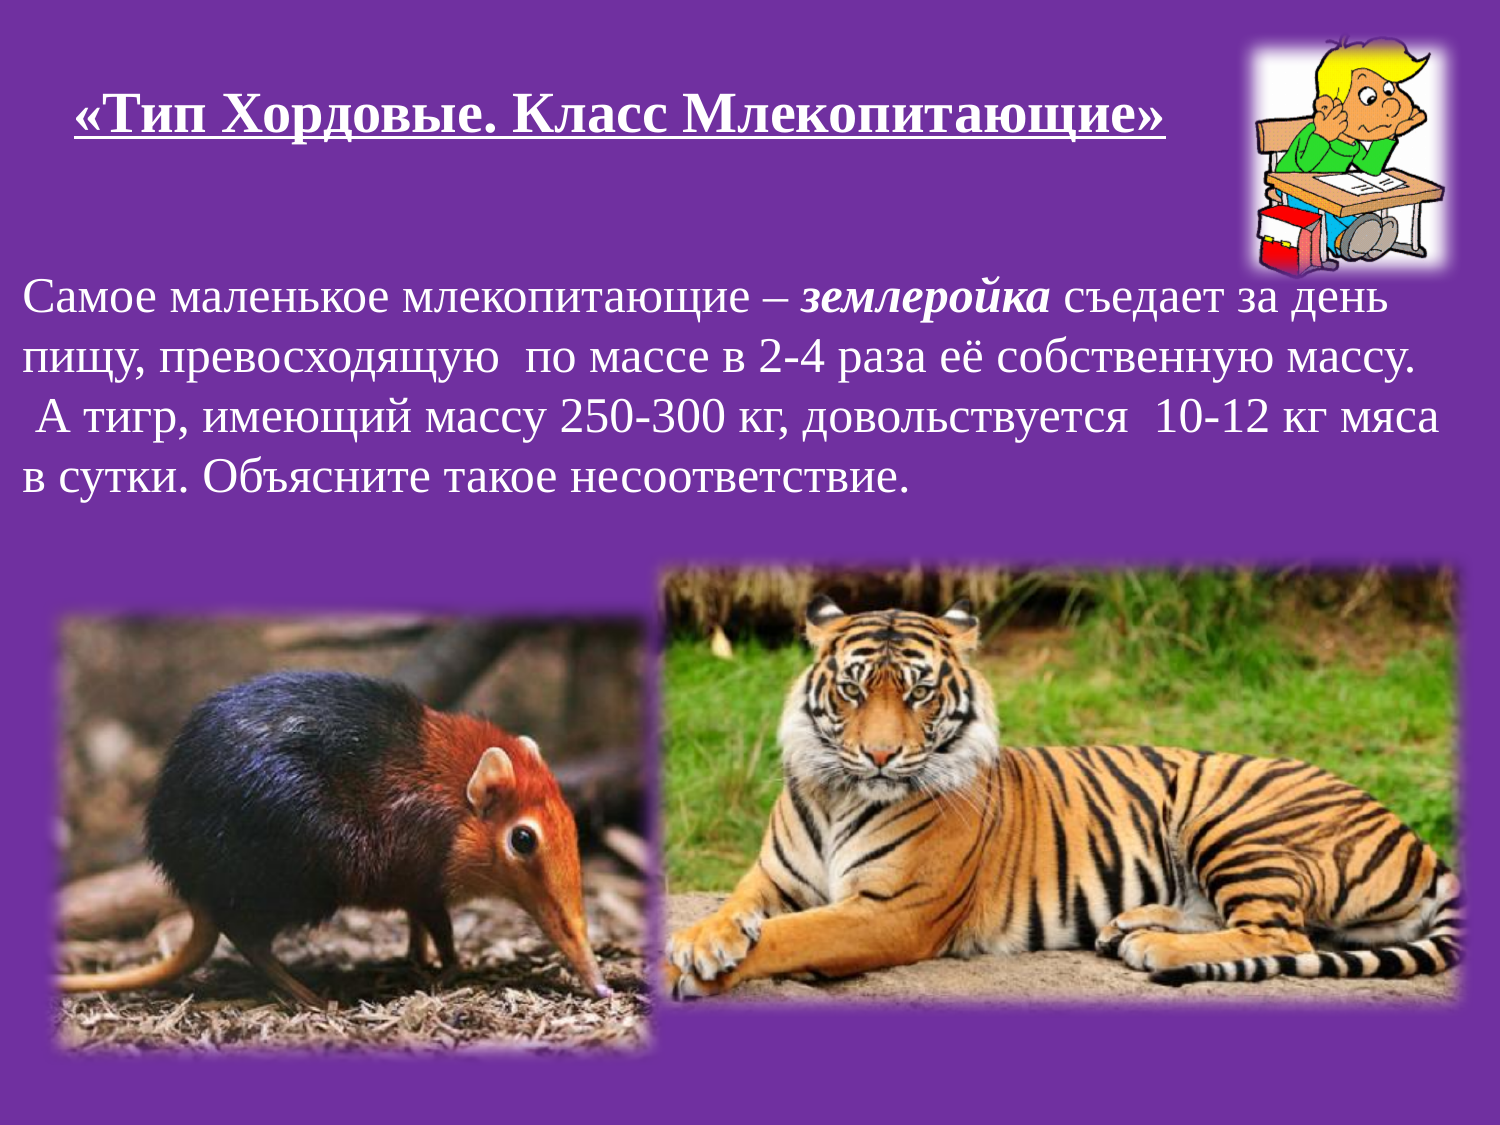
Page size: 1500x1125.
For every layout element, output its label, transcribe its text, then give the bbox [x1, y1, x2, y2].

picture [40, 550, 1474, 1067]
picture [1234, 30, 1464, 286]
text_box Самое маленькое млекопитающие – землеройка съедает за день пищу, превосходящую по массе в 2-4 раза её собственную массу. А тигр, имеющий массу 250-300 кг, довольствуется 10-12 кг мяса в сутки. Объясните такое несоответствие. [7, 255, 1468, 511]
text_box «Тип Хордовые. Класс Млекопитающие» [58, 66, 1181, 152]
